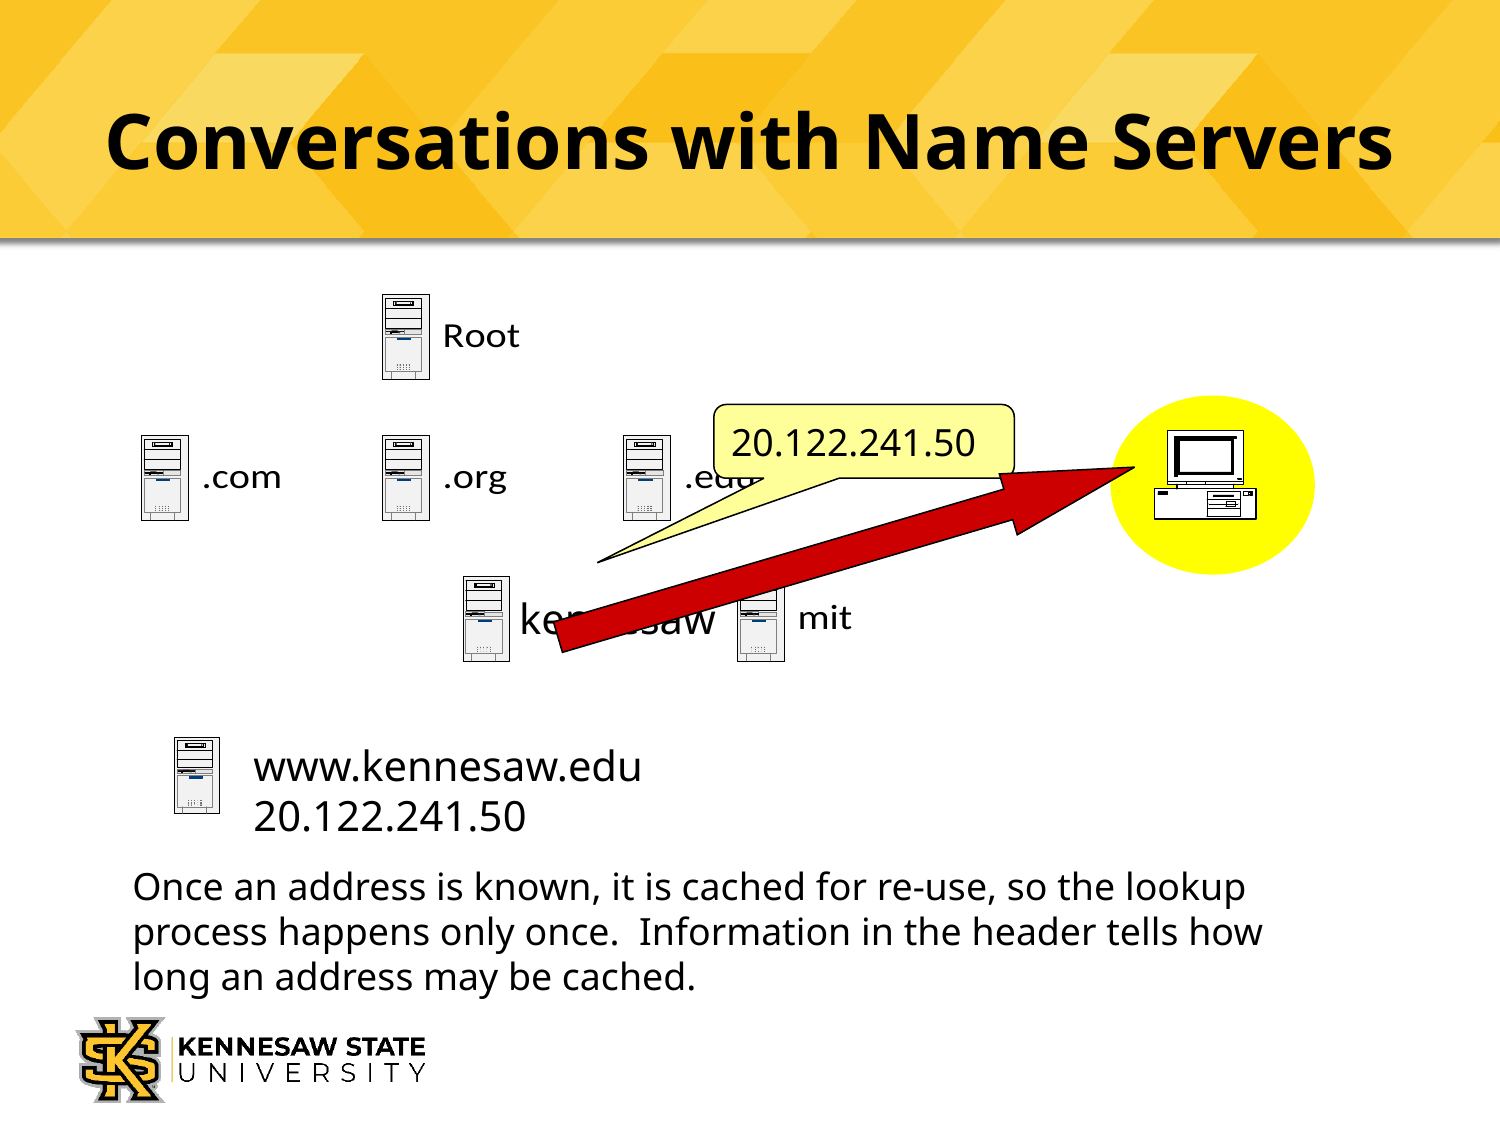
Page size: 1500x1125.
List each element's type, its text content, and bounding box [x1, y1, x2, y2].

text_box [136, 289, 859, 666]
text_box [1122, 426, 1289, 546]
text_box [863, 468, 1117, 564]
picture [0, 0, 1500, 251]
picture [75, 1017, 425, 1103]
text_box Once an address is known, it is cached for re-use, so the lookup process happens only once. Information in the header tells how long an address may be cached. [117, 855, 1356, 1005]
text_box [1112, 453, 1117, 468]
text_box [1110, 478, 1117, 517]
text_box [169, 727, 1086, 851]
text_box [1136, 395, 1315, 541]
title Conversations with Name Servers [75, 45, 1425, 233]
text_box [1147, 554, 1278, 575]
text_box 20.122.241.50 [863, 404, 1015, 479]
